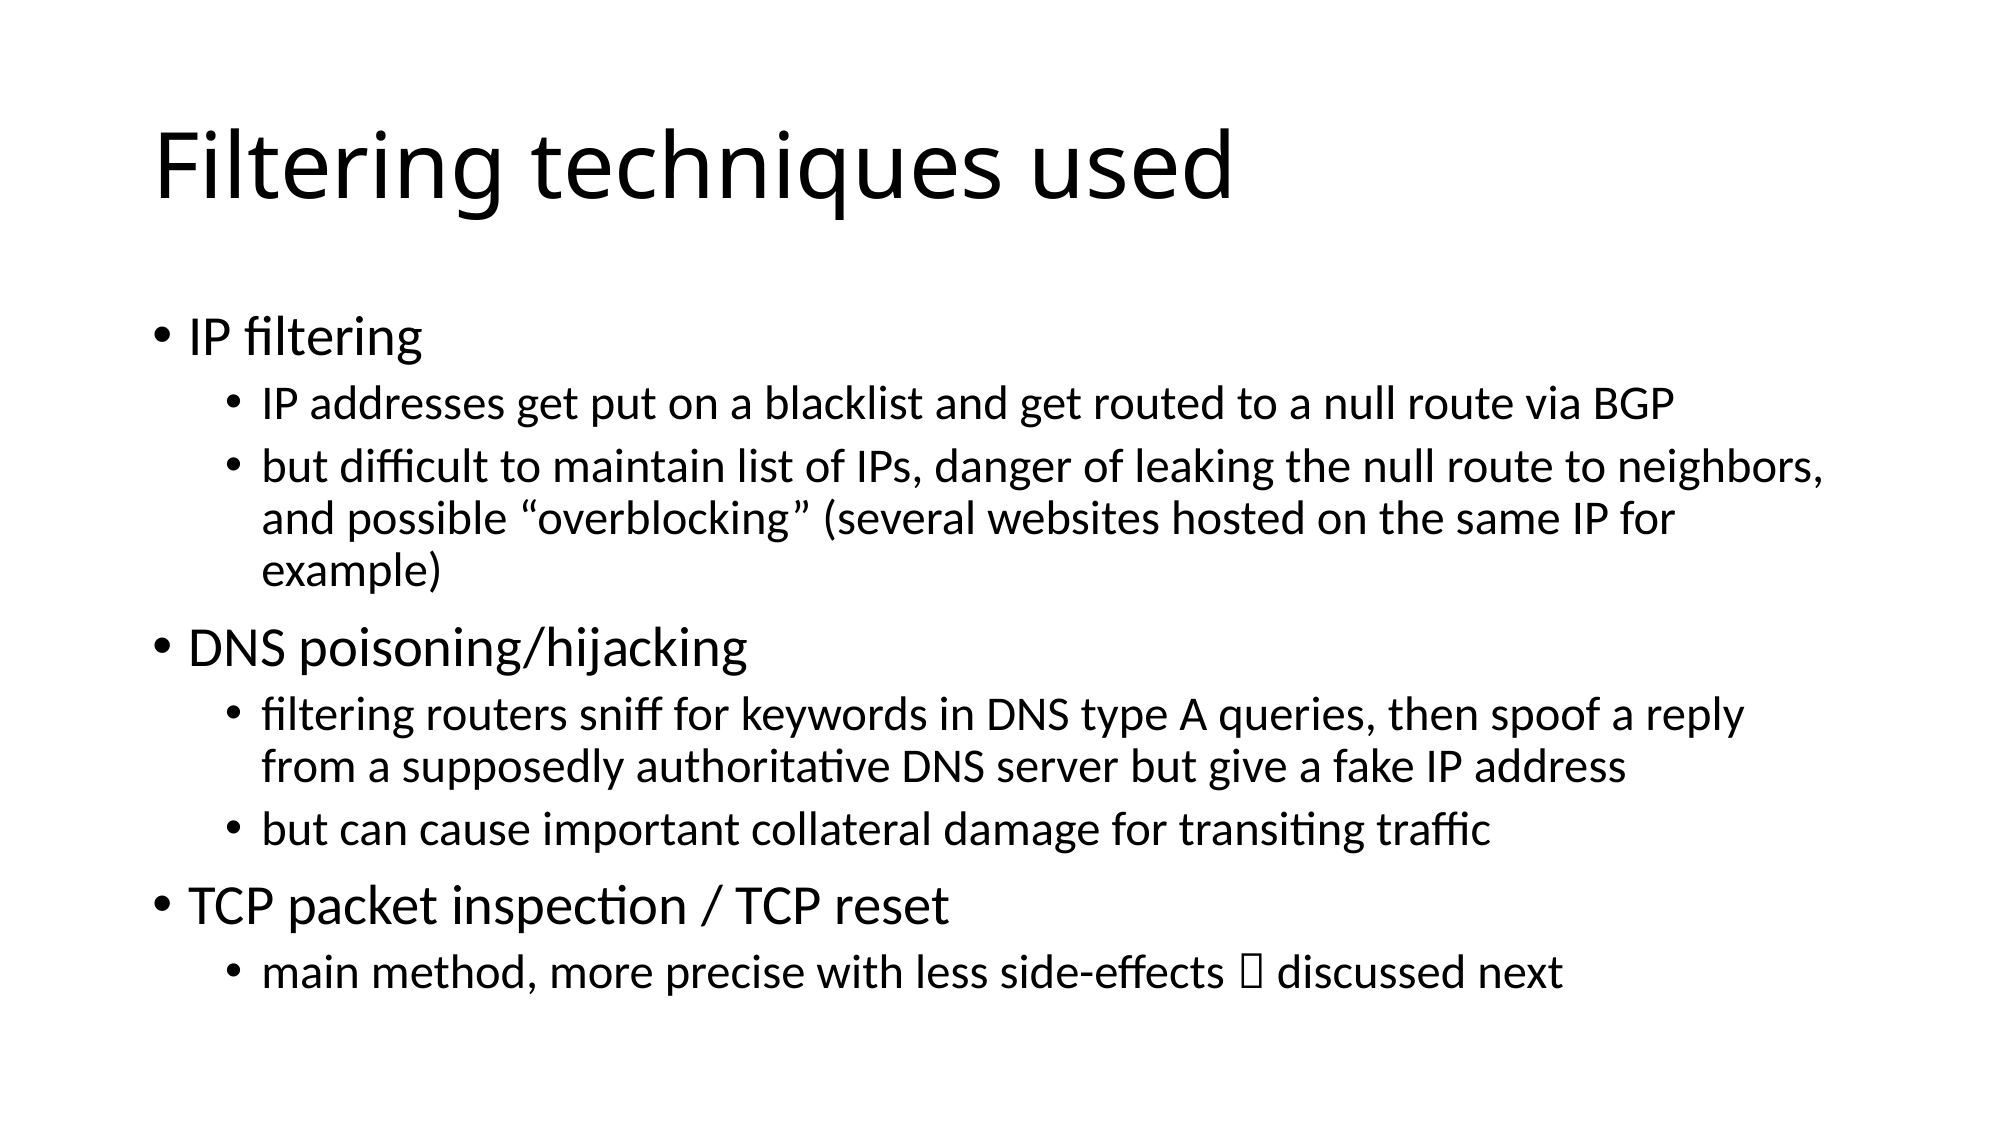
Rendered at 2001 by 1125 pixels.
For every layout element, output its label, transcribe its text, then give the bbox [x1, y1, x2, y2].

list IP filtering IP addresses get put on a blacklist and get routed to a null route via BGP but difficult to maintain list of IPs, danger of leaking the null route to neighbors, and possible “overblocking” (several websites hosted on the same IP for example) DNS poisoning/hijacking filtering routers sniff for keywords in DNS type A queries, then spoof a reply from a supposedly authoritative DNS server but give a fake IP address but can cause important collateral damage for transiting traffic TCP packet inspection / TCP reset main method, more precise with less side-effects  discussed next [137, 299, 1863, 1014]
title Filtering techniques used [137, 59, 1863, 278]
